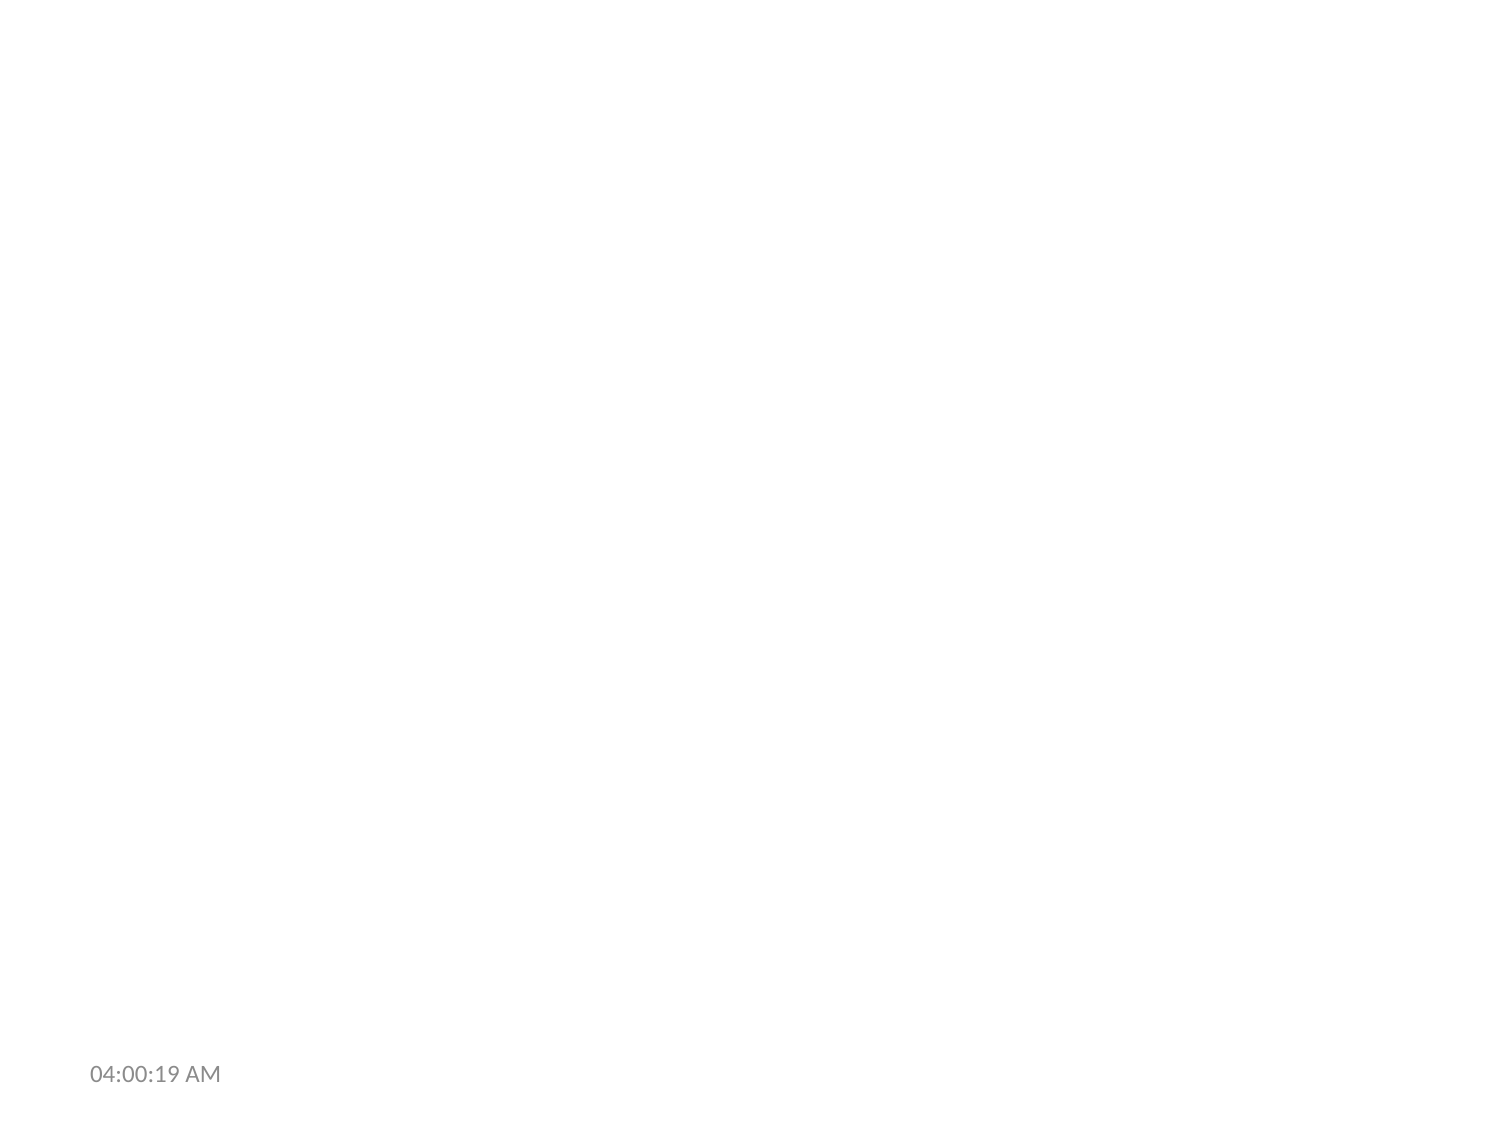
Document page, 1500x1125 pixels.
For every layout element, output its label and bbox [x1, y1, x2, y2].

slide_number [75, 1042, 425, 1103]
